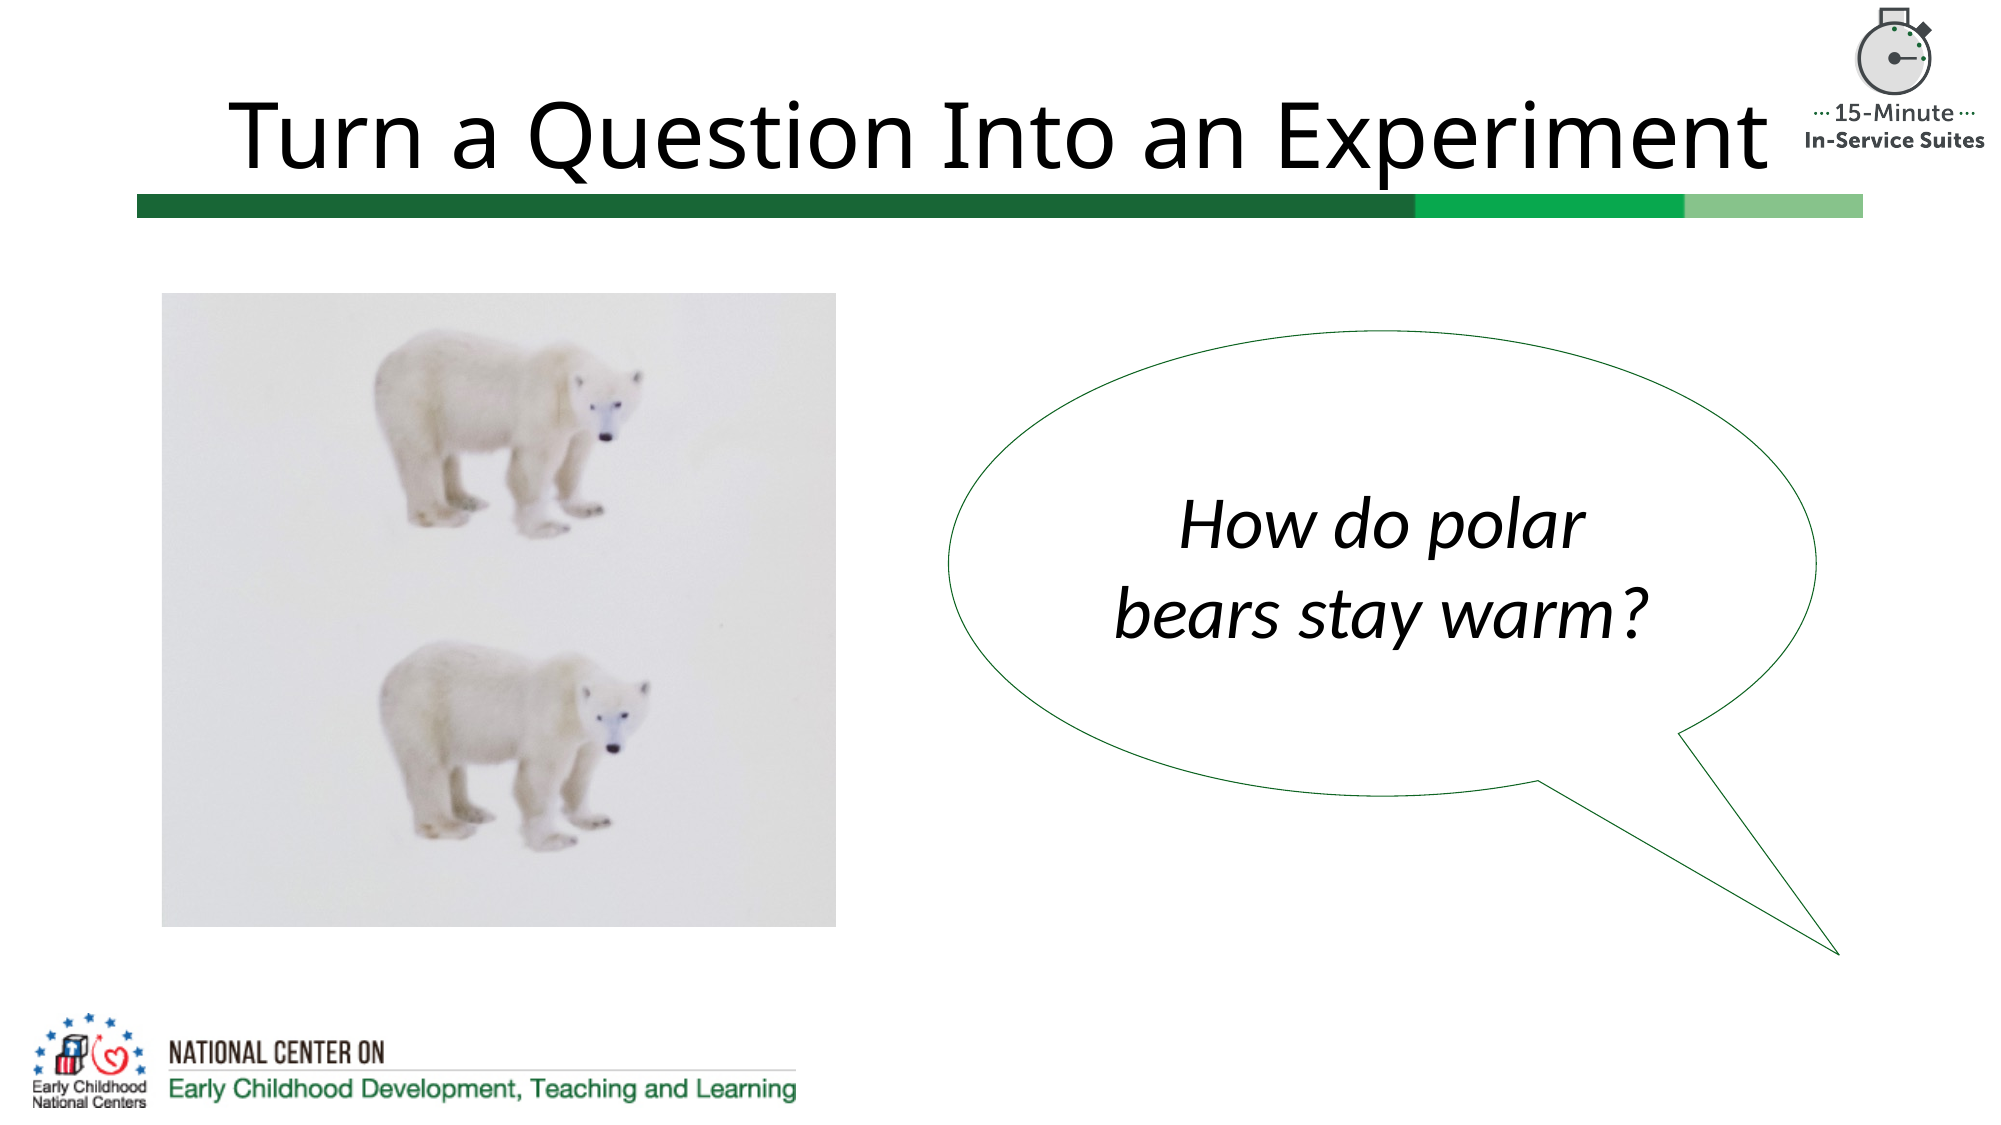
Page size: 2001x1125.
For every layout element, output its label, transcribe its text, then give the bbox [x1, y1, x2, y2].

picture [33, 1013, 796, 1108]
text_box How do polar bears stay warm? [947, 330, 1840, 956]
picture [1790, 0, 1999, 161]
title Turn a Question Into an Experiment [137, 59, 1863, 218]
picture [161, 293, 836, 927]
